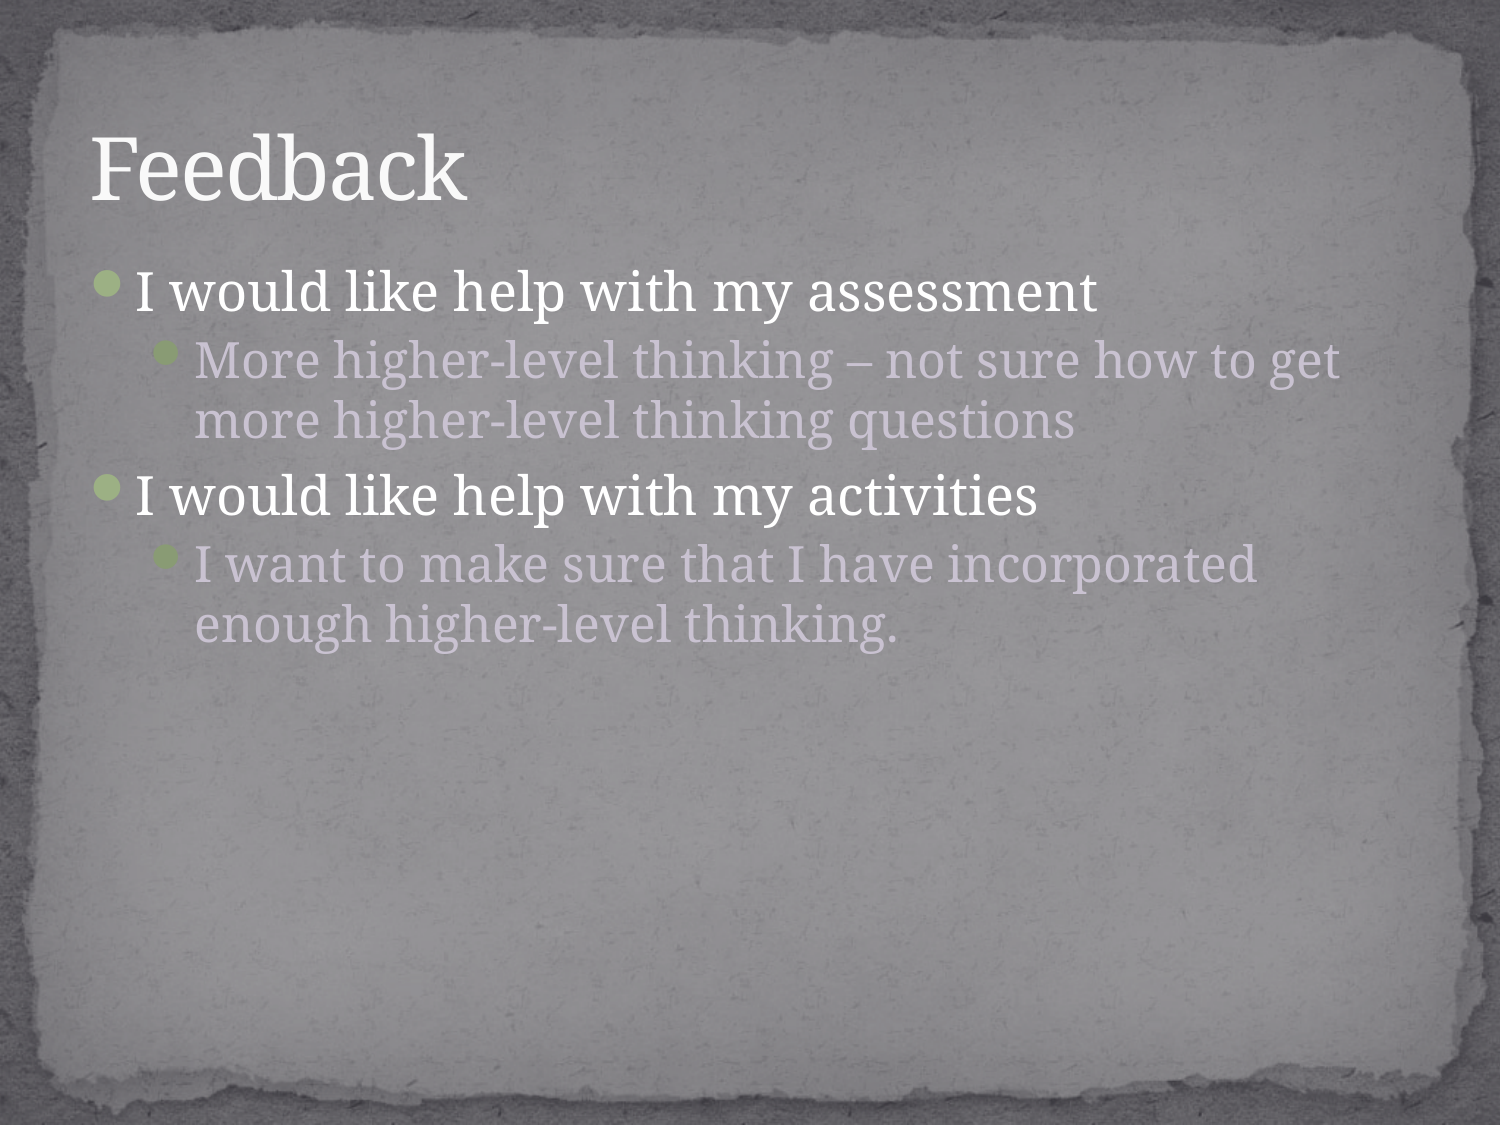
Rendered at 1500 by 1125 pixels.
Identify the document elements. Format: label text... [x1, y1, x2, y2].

list I would like help with my assessment More higher-level thinking – not sure how to get more higher-level thinking questions I would like help with my activities I want to make sure that I have incorporated enough higher-level thinking. [75, 249, 1425, 1000]
title Feedback [74, 24, 1425, 225]
